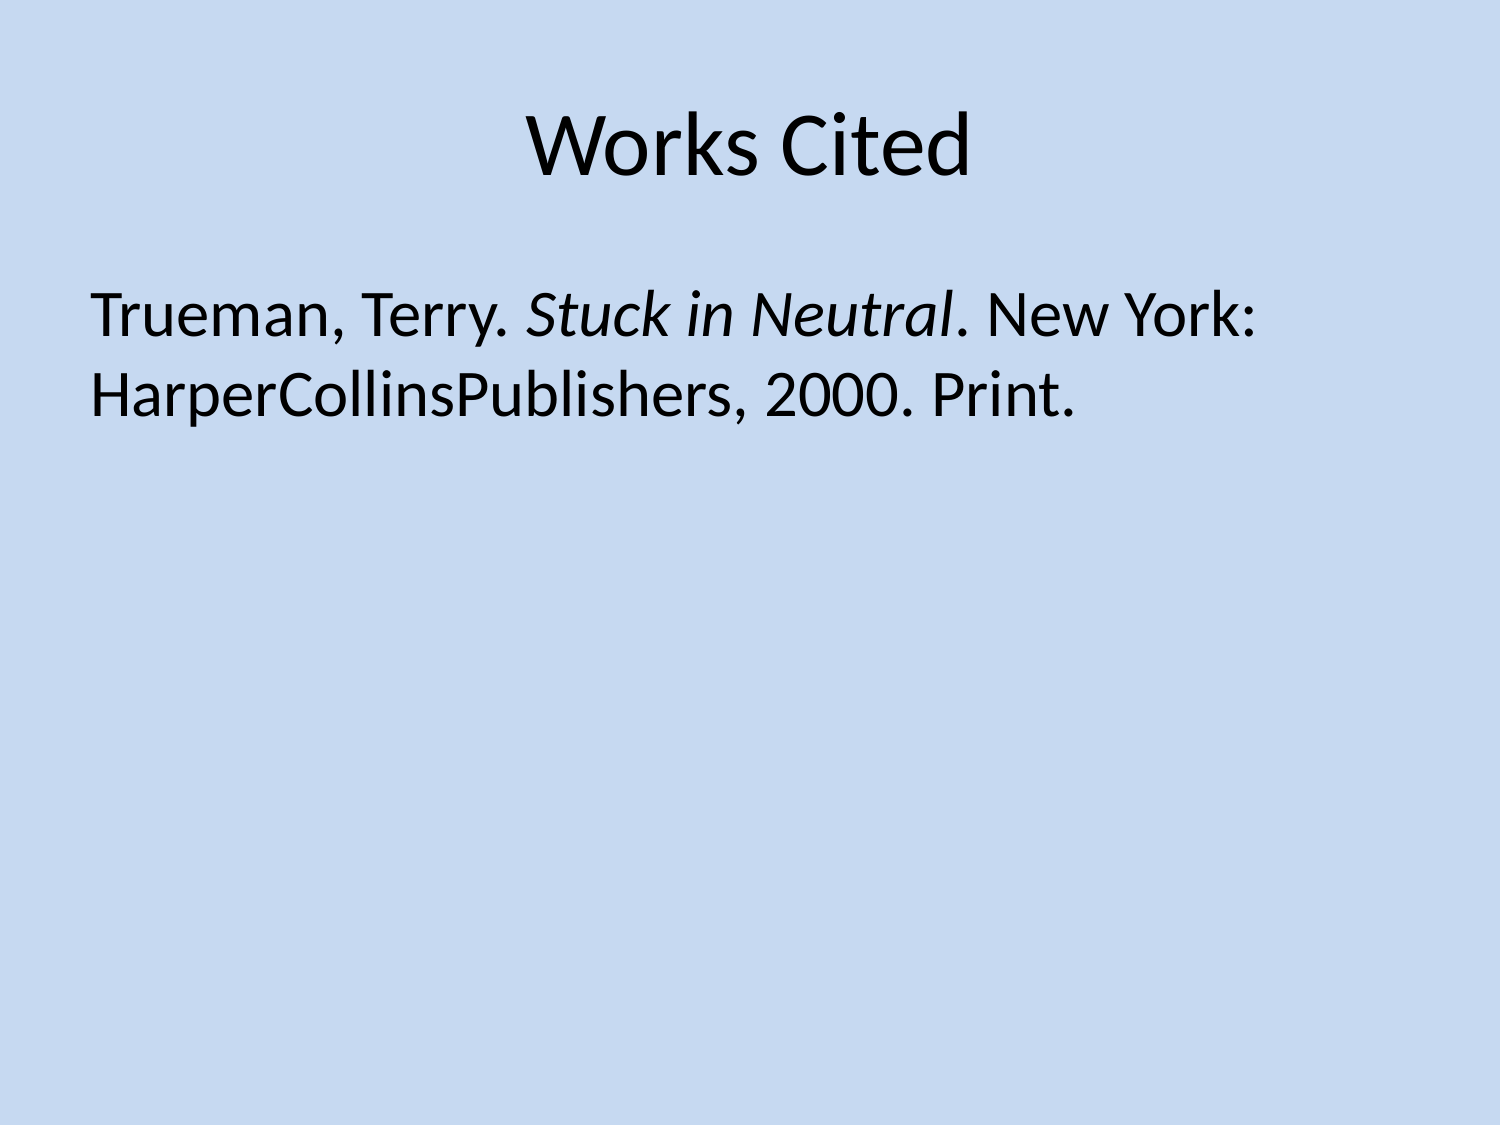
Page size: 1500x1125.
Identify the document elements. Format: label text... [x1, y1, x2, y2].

title Works Cited [75, 45, 1425, 233]
list Trueman, Terry. Stuck in Neutral. New York: HarperCollinsPublishers, 2000. Print. [75, 262, 1425, 1005]
